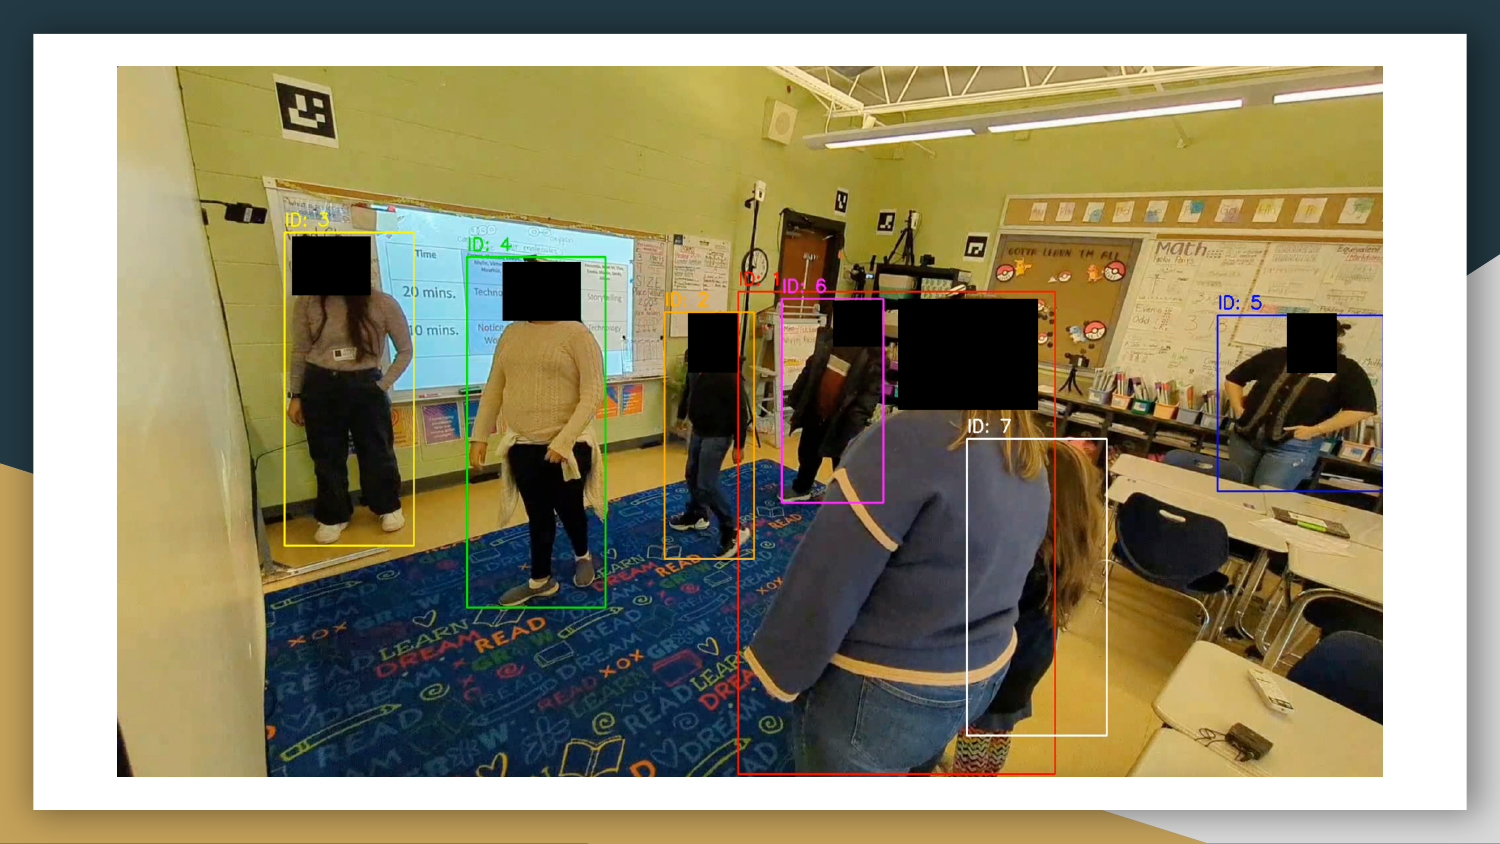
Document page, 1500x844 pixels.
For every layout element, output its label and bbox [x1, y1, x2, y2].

picture [117, 66, 1383, 777]
